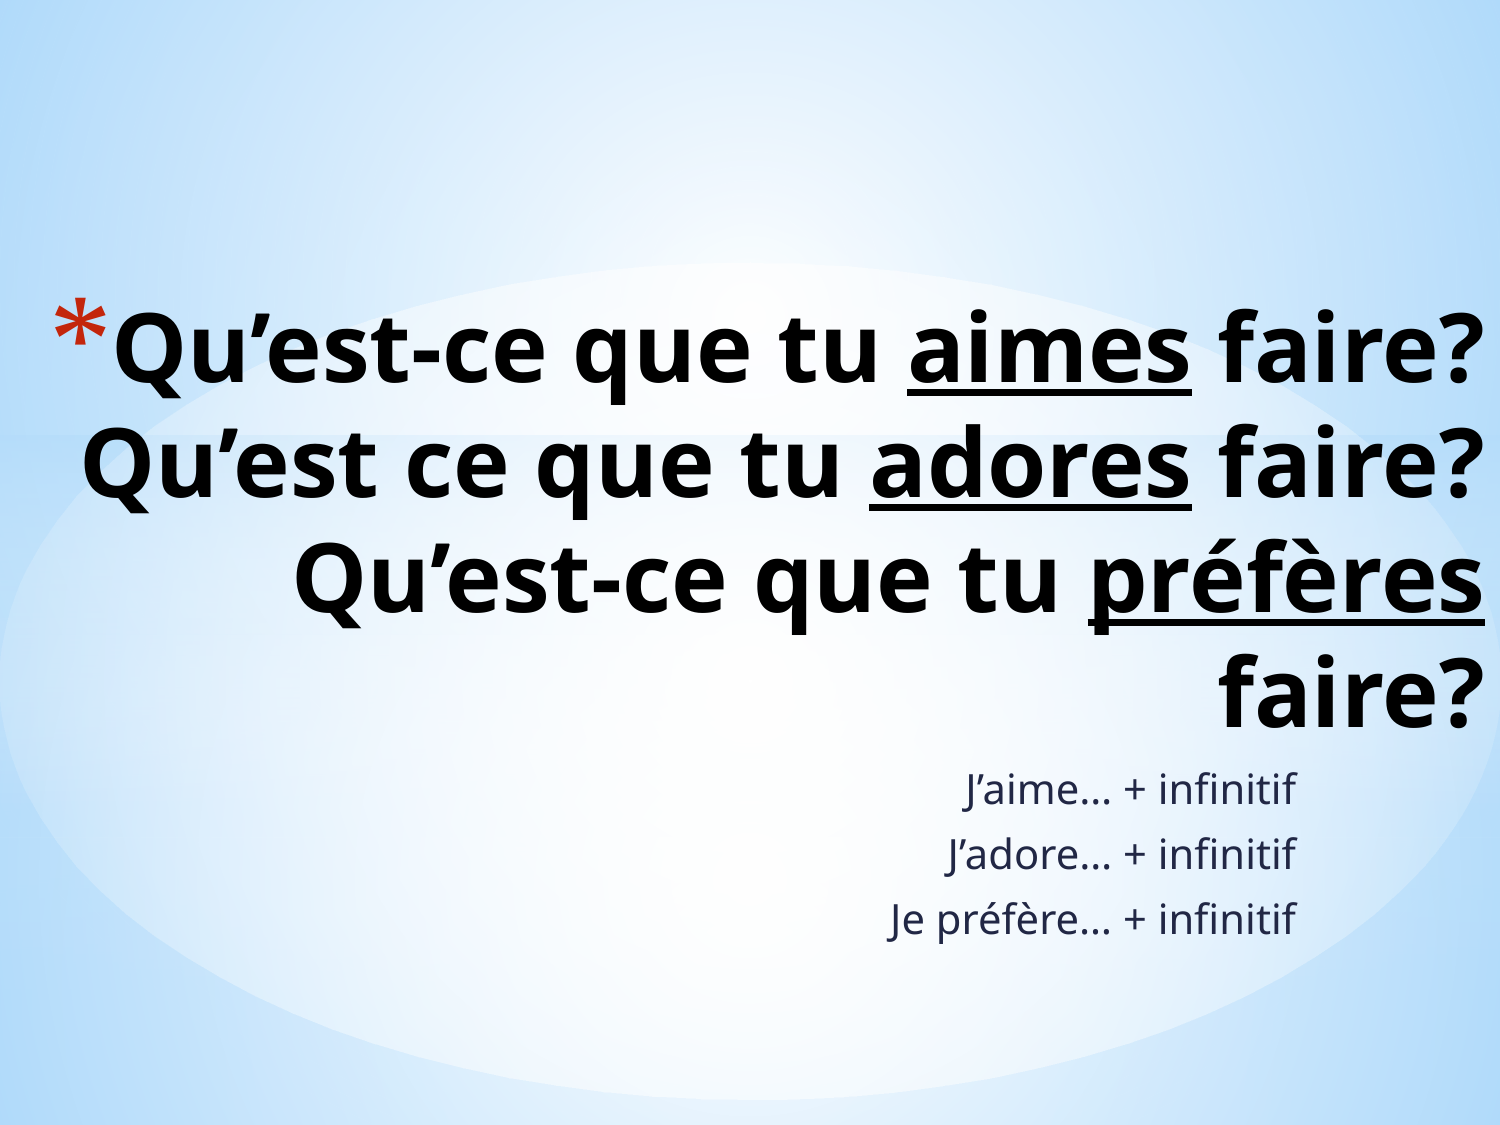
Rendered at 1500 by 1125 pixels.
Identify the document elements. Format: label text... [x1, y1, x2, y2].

list J’aime… + infinitif J’adore… + infinitif Je préfère… + infinitif [331, 755, 1312, 988]
title Qu’est-ce que tu aimes faire? Qu’est ce que tu adores faire? Qu’est-ce que tu préfères faire? [0, 356, 1500, 754]
